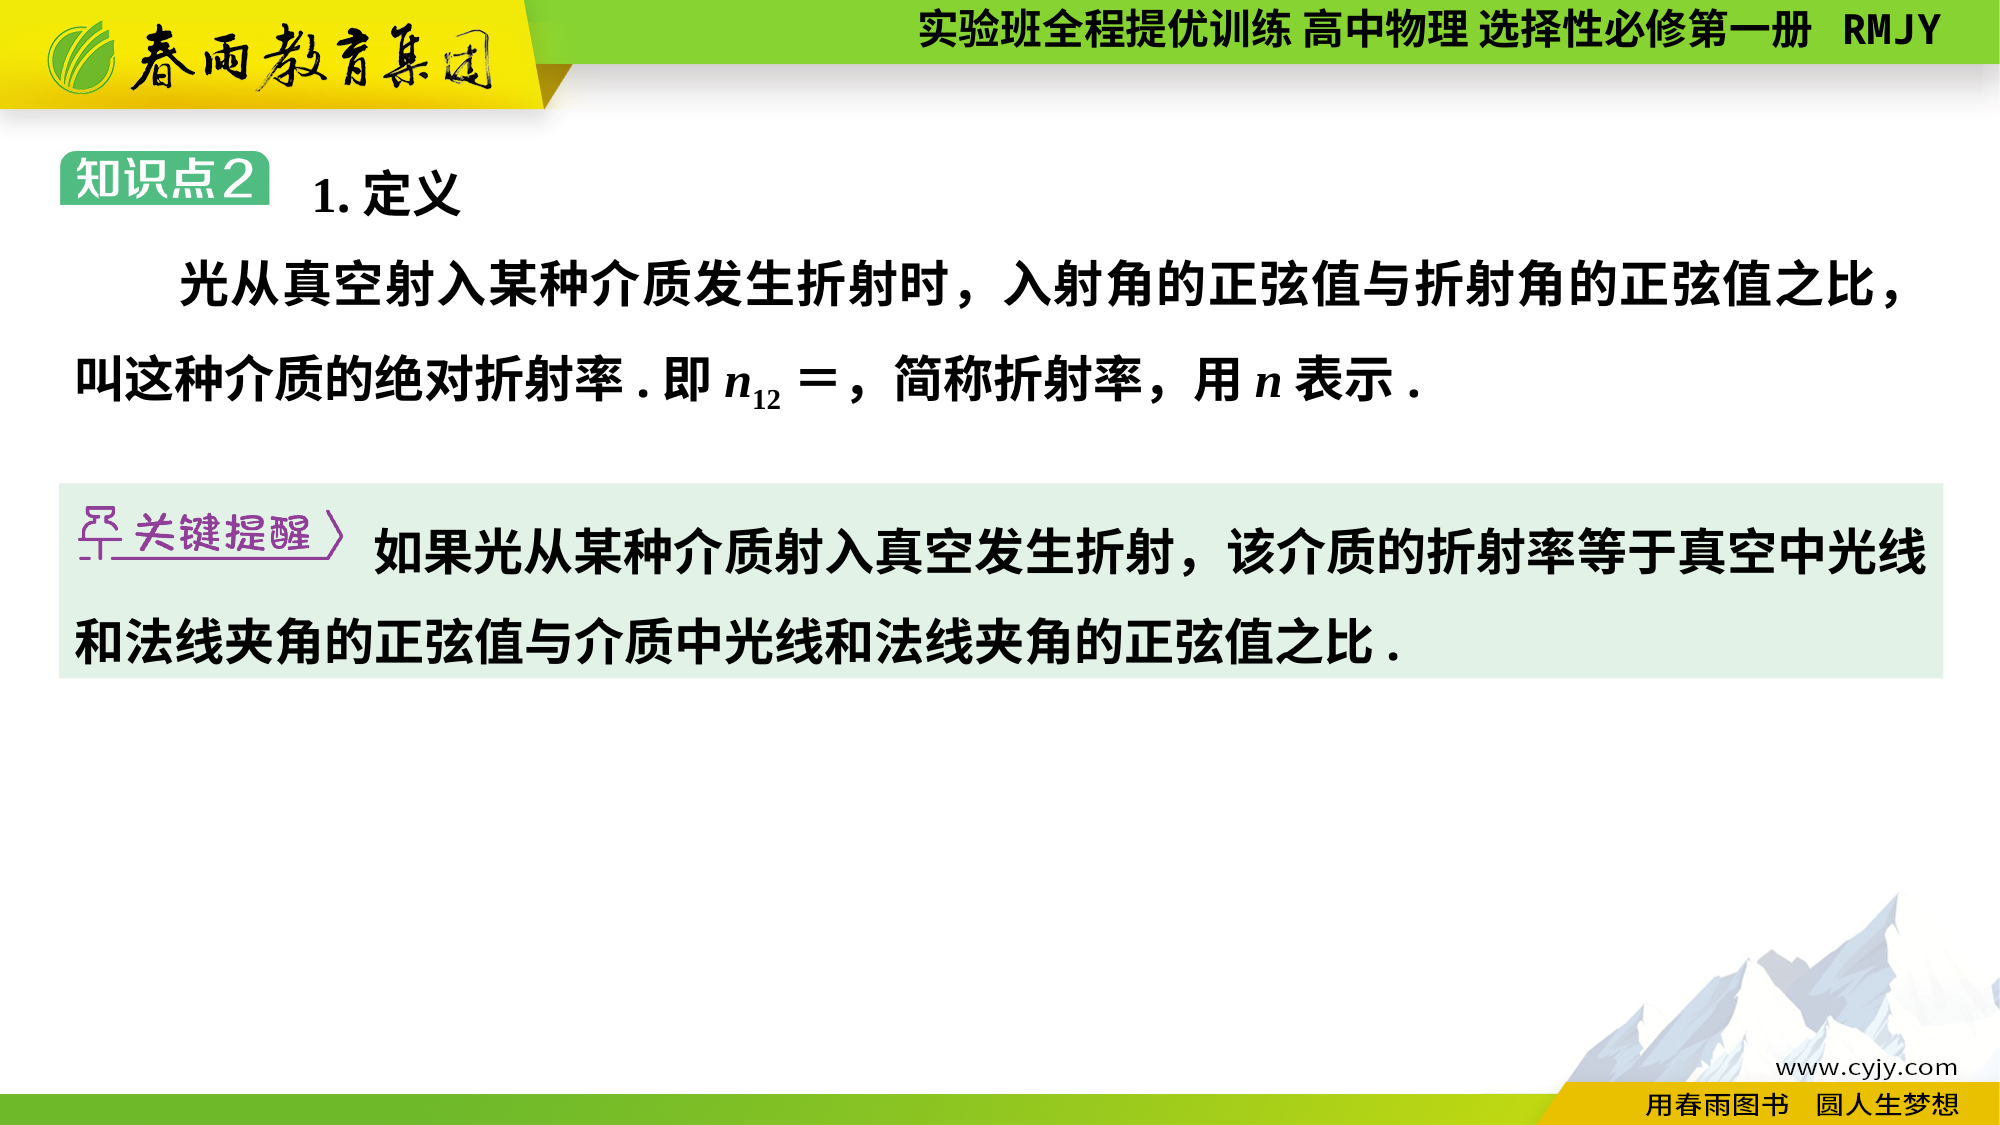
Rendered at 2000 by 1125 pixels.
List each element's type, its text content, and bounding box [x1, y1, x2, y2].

picture [0, 0, 2000, 1125]
text_box 如果光从某种介质射入真空发生折射，该介质的折射率等于真空中光线和法线夹角的正弦值与介质中光线和法线夹角的正弦值之比. [59, 483, 1944, 679]
